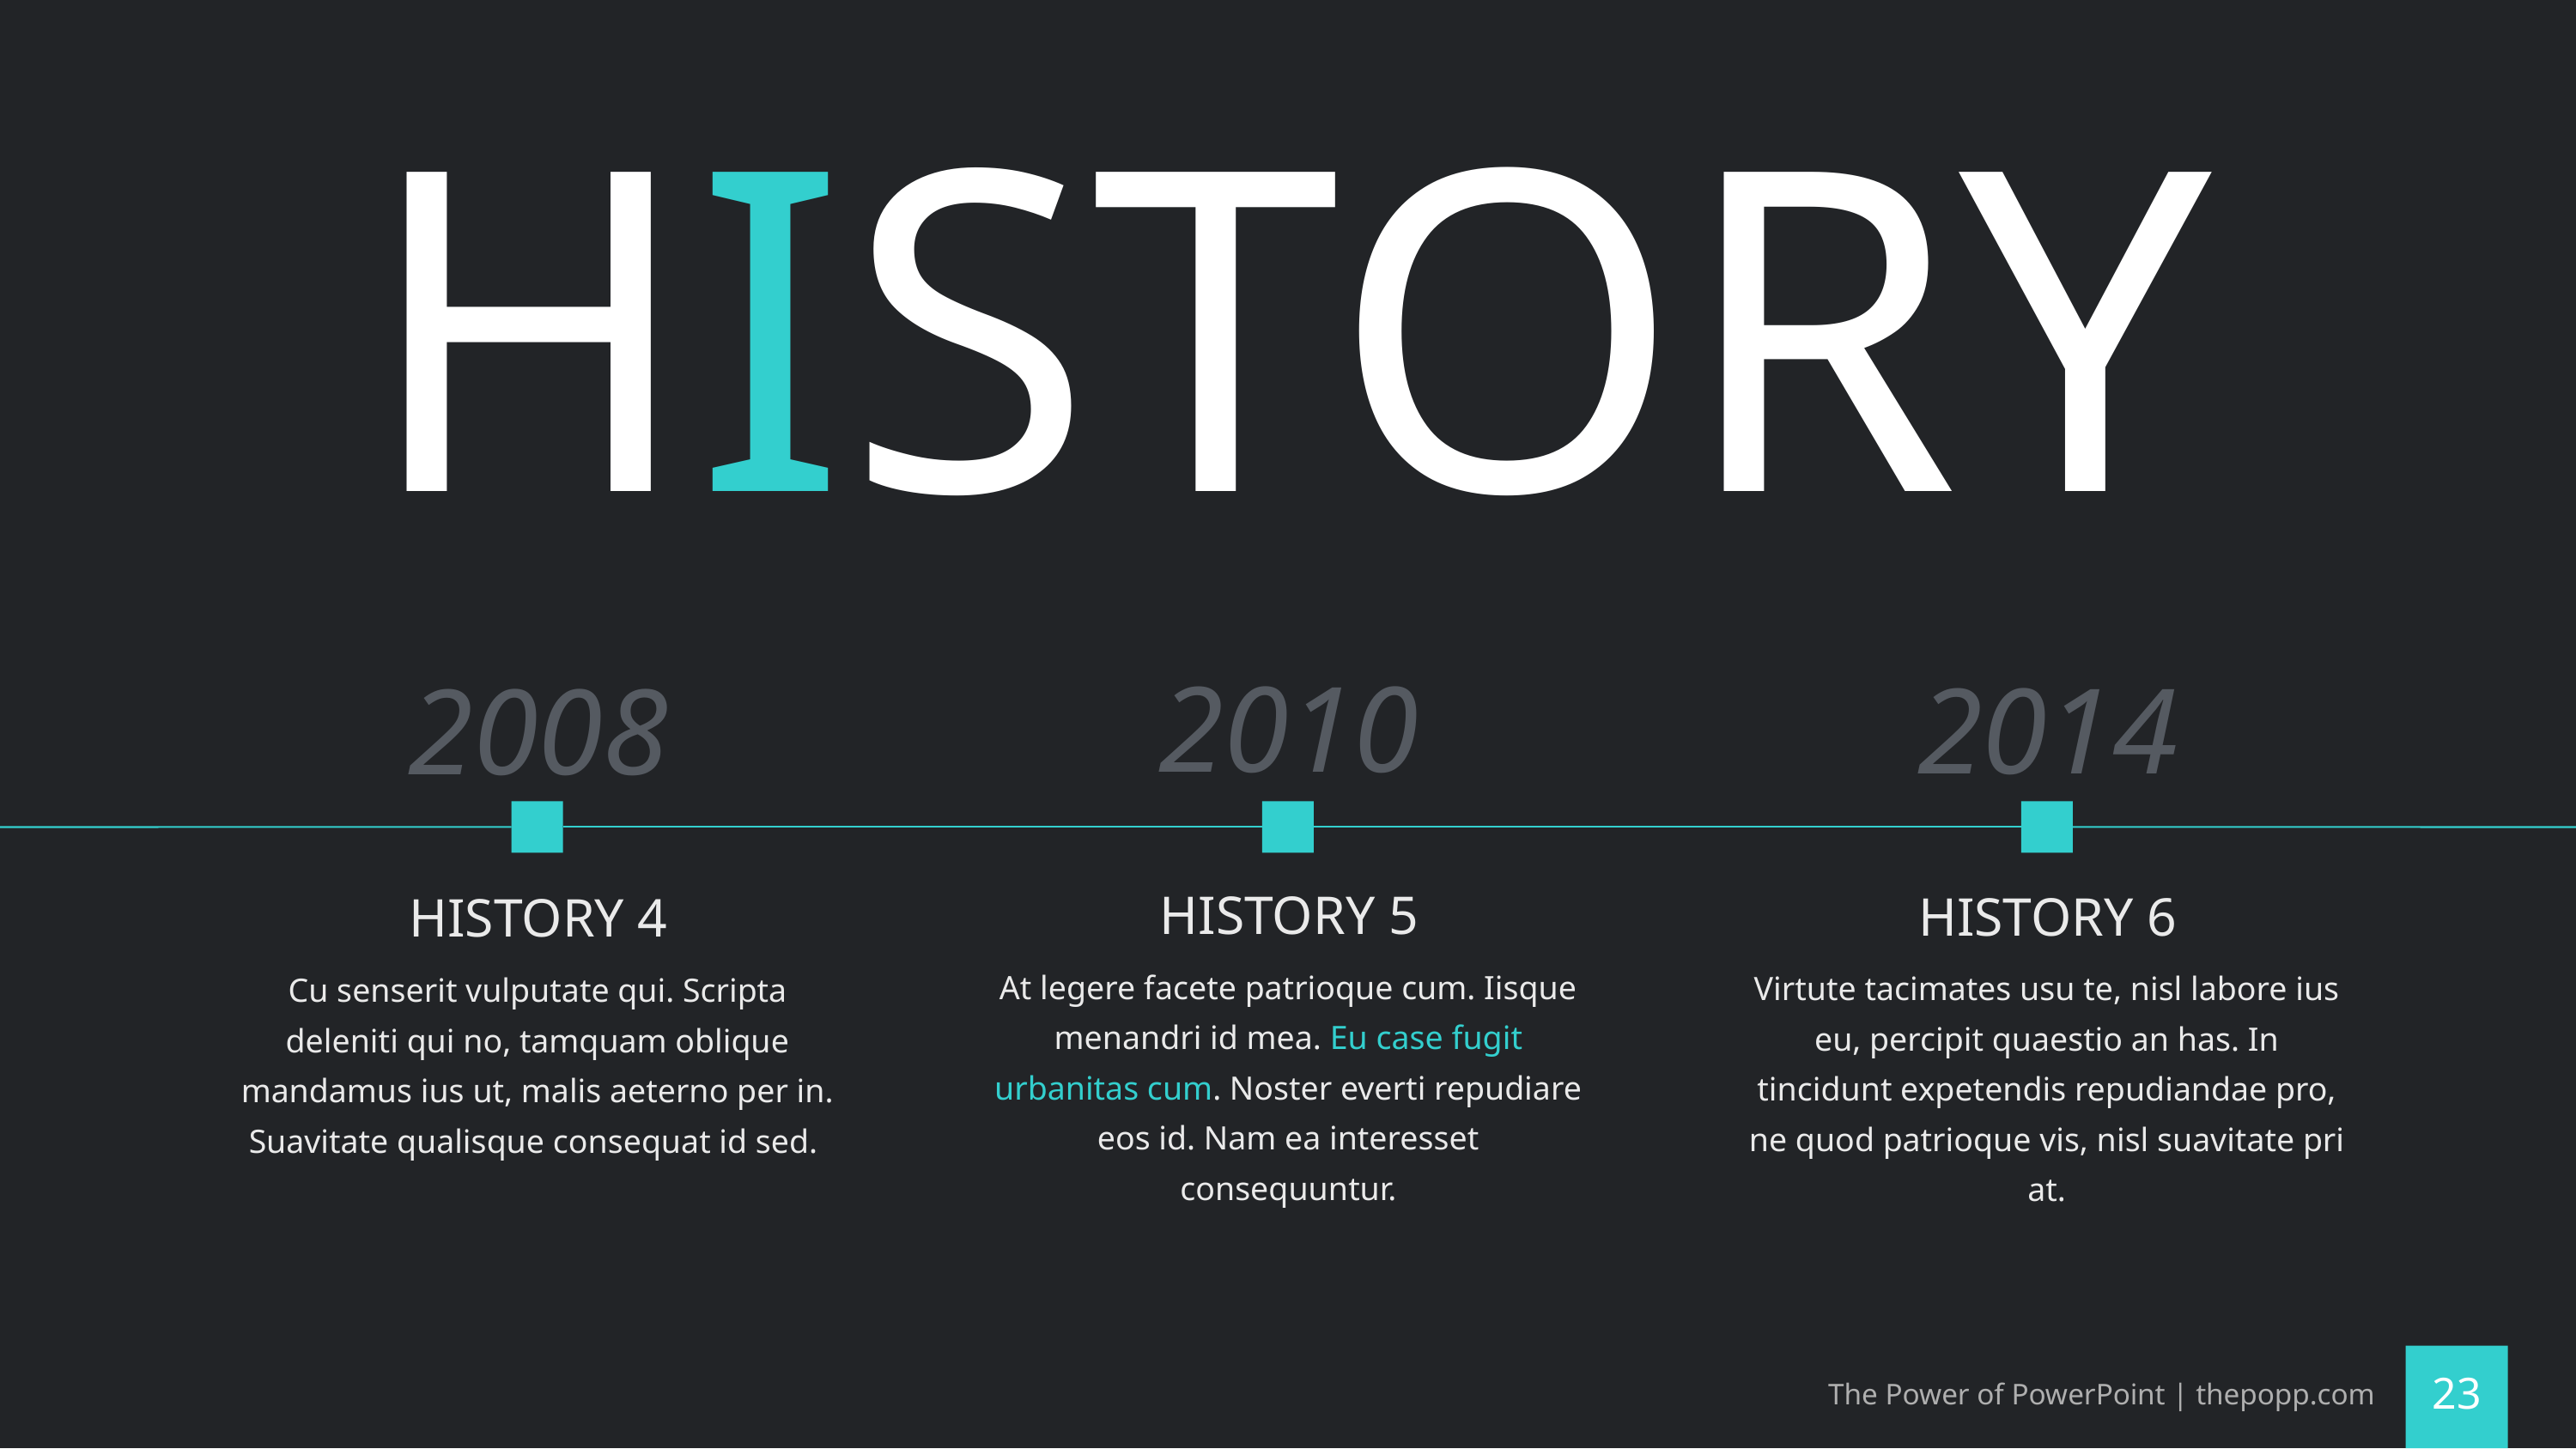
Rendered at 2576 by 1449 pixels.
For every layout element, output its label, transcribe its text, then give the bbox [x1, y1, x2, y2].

list At legere facete patrioque cum. Iisque menandri id mea. Eu case fugit urbanitas cum. Noster everti repudiare eos id. Nam ea interesset consequuntur. [973, 949, 1604, 1248]
list 2008 [180, 650, 896, 805]
list 2010 [931, 646, 1647, 803]
list HISTORY 4 [180, 878, 896, 955]
list 2014 [1690, 648, 2406, 804]
list HISTORY 5 [931, 876, 1647, 952]
slide_number 23 [2404, 1356, 2509, 1434]
list Cu senserit vulputate qui. Scripta deleniti qui no, tamquam oblique mandamus ius ut, malis aeterno per in. Suavitate qualisque consequat id sed. [222, 952, 854, 1252]
list Virtute tacimates usu te, nisl labore ius eu, percipit quaestio an has. In tincidunt expetendis repudiandae pro, ne quod patrioque vis, nisl suavitate pri at. [1731, 950, 2362, 1250]
title HISTORY [0, 45, 2576, 581]
list HISTORY 6 [1690, 876, 2406, 953]
footer The Power of PowerPoint | thepopp.com [1519, 1356, 2389, 1434]
